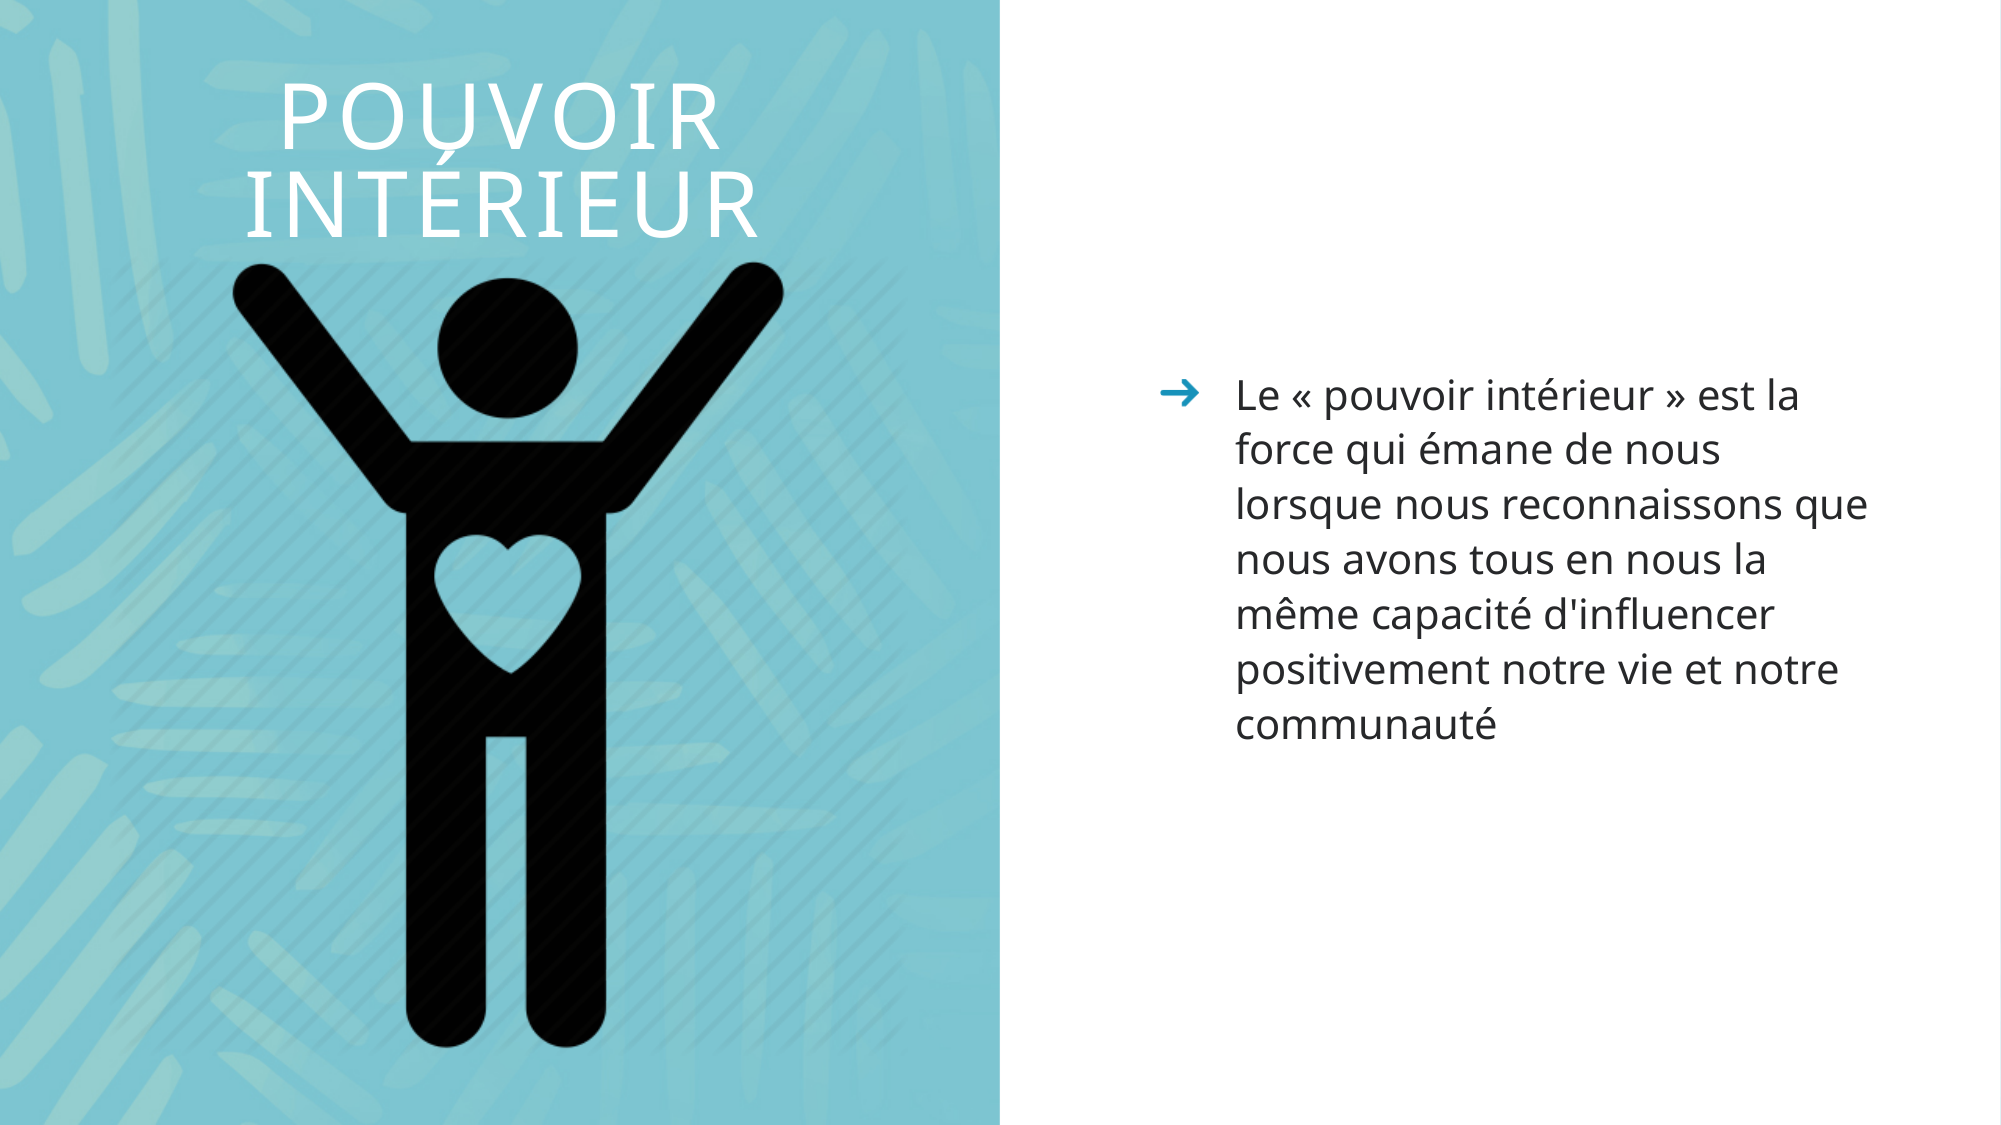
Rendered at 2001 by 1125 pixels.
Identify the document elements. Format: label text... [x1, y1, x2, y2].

picture [0, 0, 2001, 1125]
title Pouvoir intérieur [111, 40, 894, 250]
list Le « pouvoir intérieur » est la force qui émane de nous lorsque nous reconnaissons que nous avons tous en nous la même capacité d'influencer positivement notre vie et notre communauté [1152, 140, 1888, 971]
